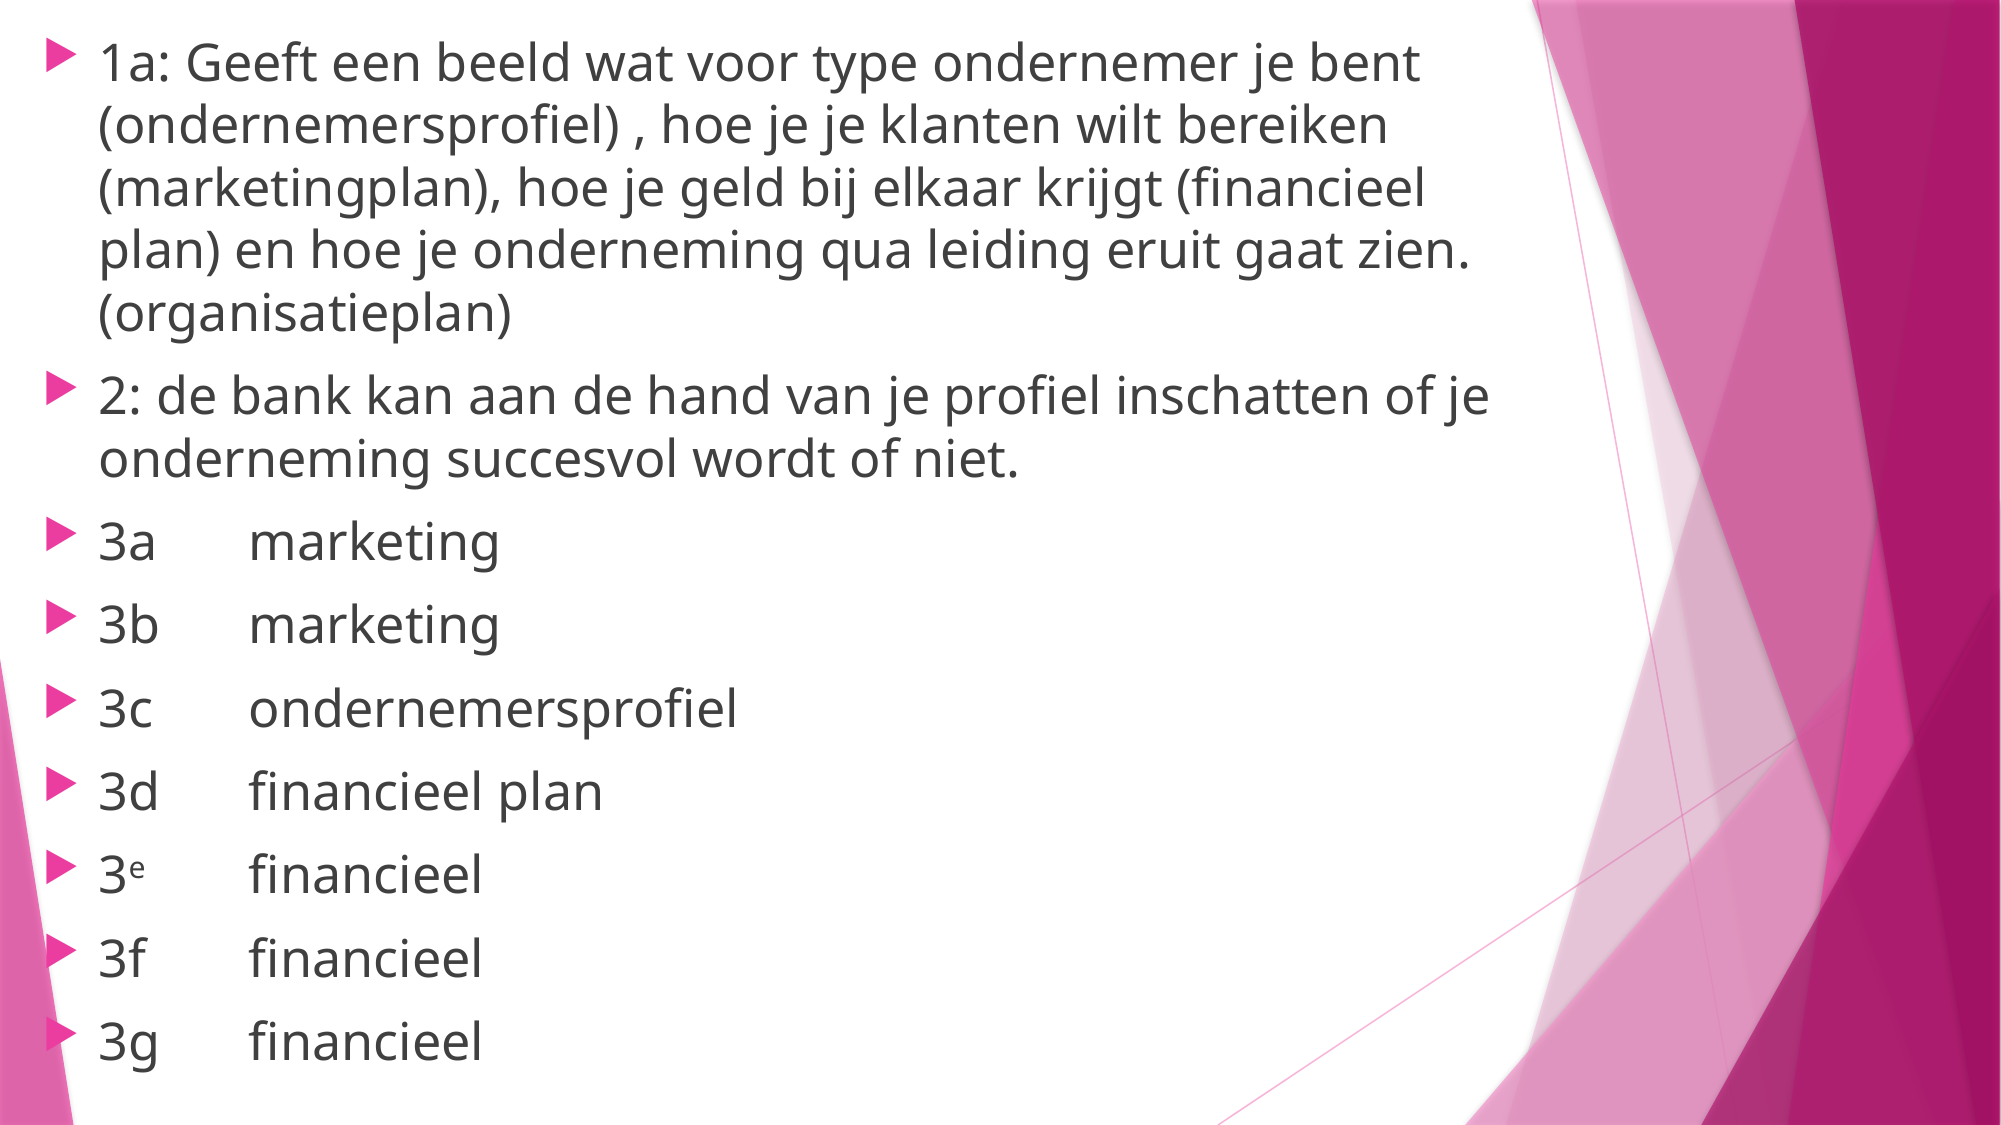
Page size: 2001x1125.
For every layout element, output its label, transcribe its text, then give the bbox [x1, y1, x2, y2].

list 1a: Geeft een beeld wat voor type ondernemer je bent (ondernemersprofiel) , hoe je je klanten wilt bereiken (marketingplan), hoe je geld bij elkaar krijgt (financieel plan) en hoe je onderneming qua leiding eruit gaat zien. (organisatieplan) 2: de bank kan aan de hand van je profiel inschatten of je onderneming succesvol wordt of niet. 3a marketing 3b marketing 3c ondernemersprofiel 3d financieel plan 3e financieel 3f financieel 3g financieel [27, 21, 1522, 992]
